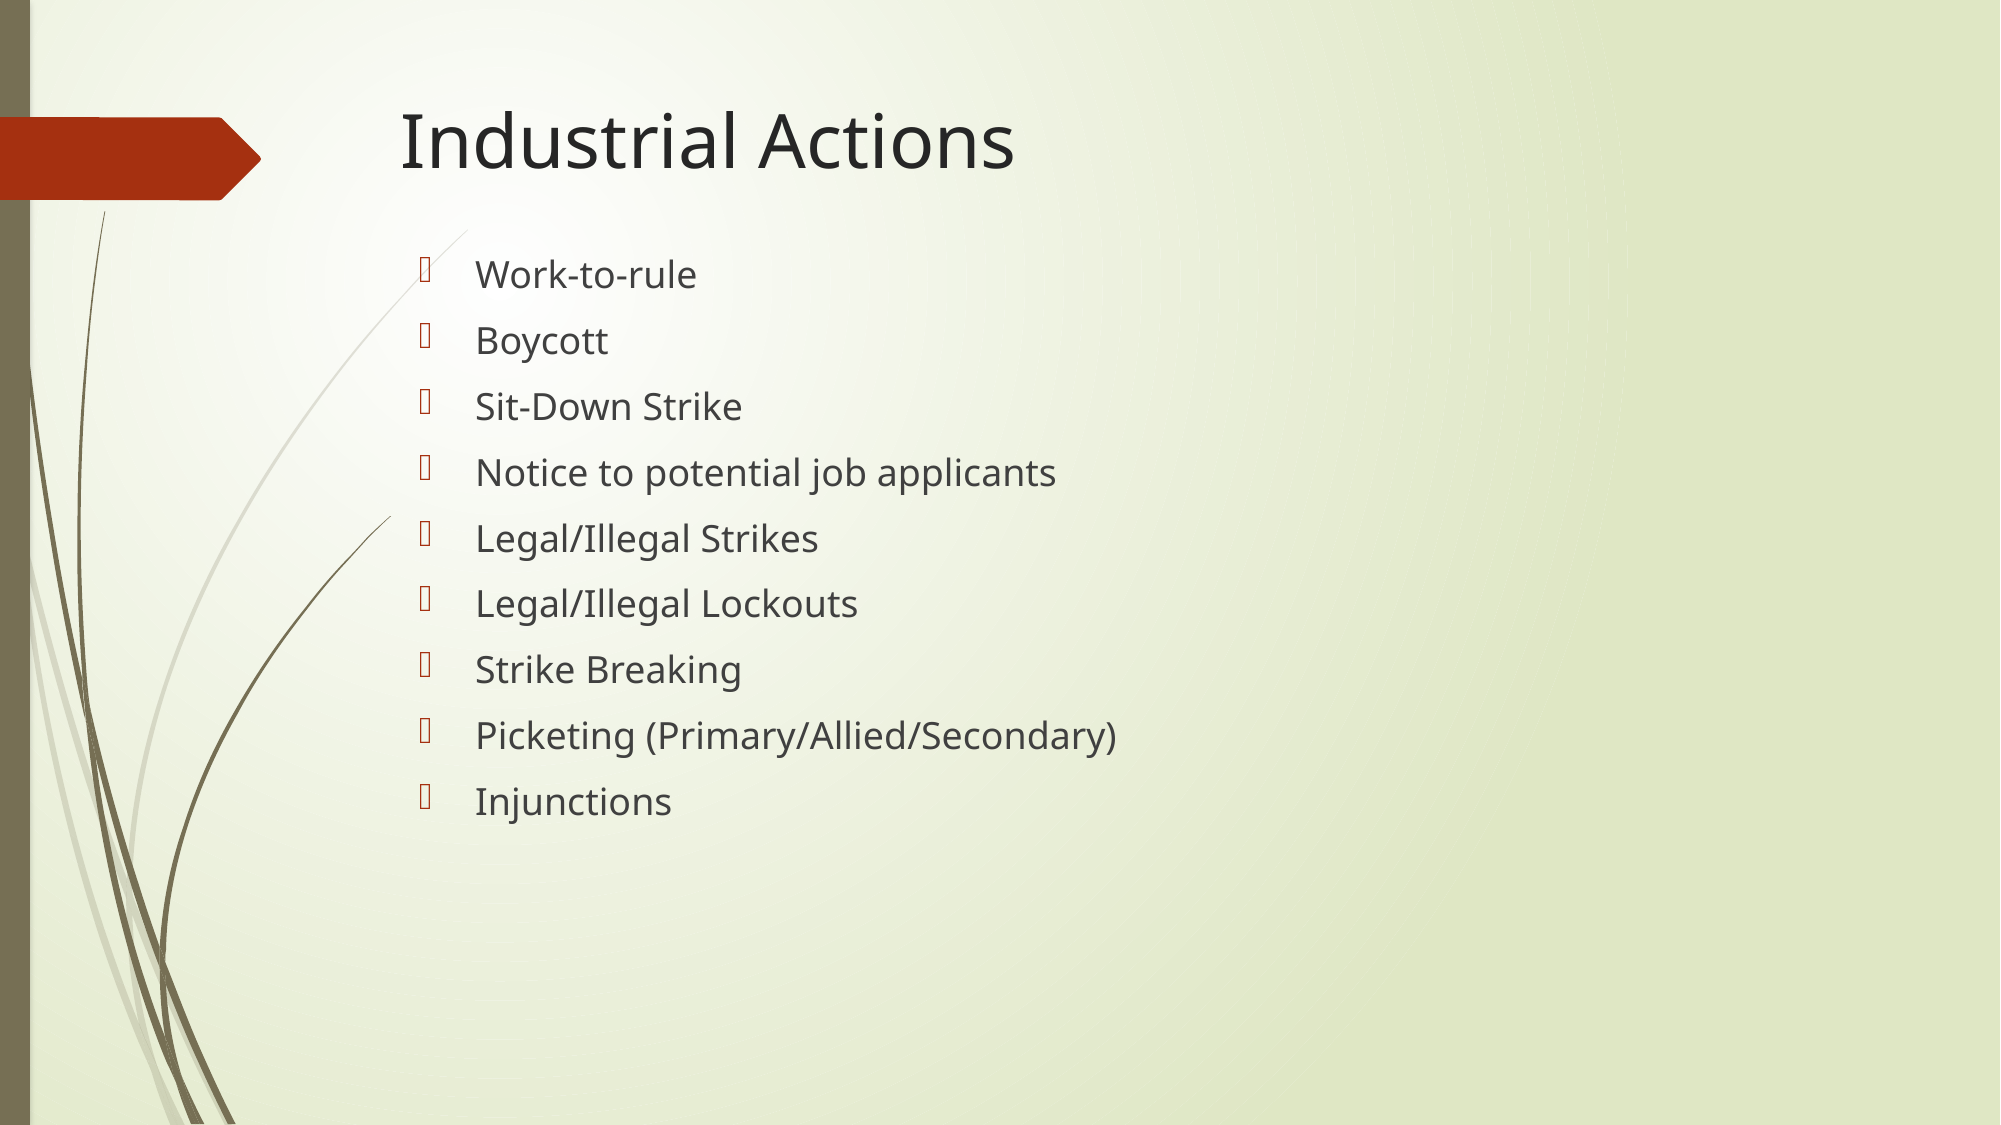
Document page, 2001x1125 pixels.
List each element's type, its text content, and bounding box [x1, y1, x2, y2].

title Industrial Actions [385, 85, 1848, 296]
list Work-to-rule Boycott Sit-Down Strike Notice to potential job applicants Legal/Illegal Strikes Legal/Illegal Lockouts Strike Breaking Picketing (Primary/Allied/Secondary) Injunctions [403, 243, 1867, 864]
